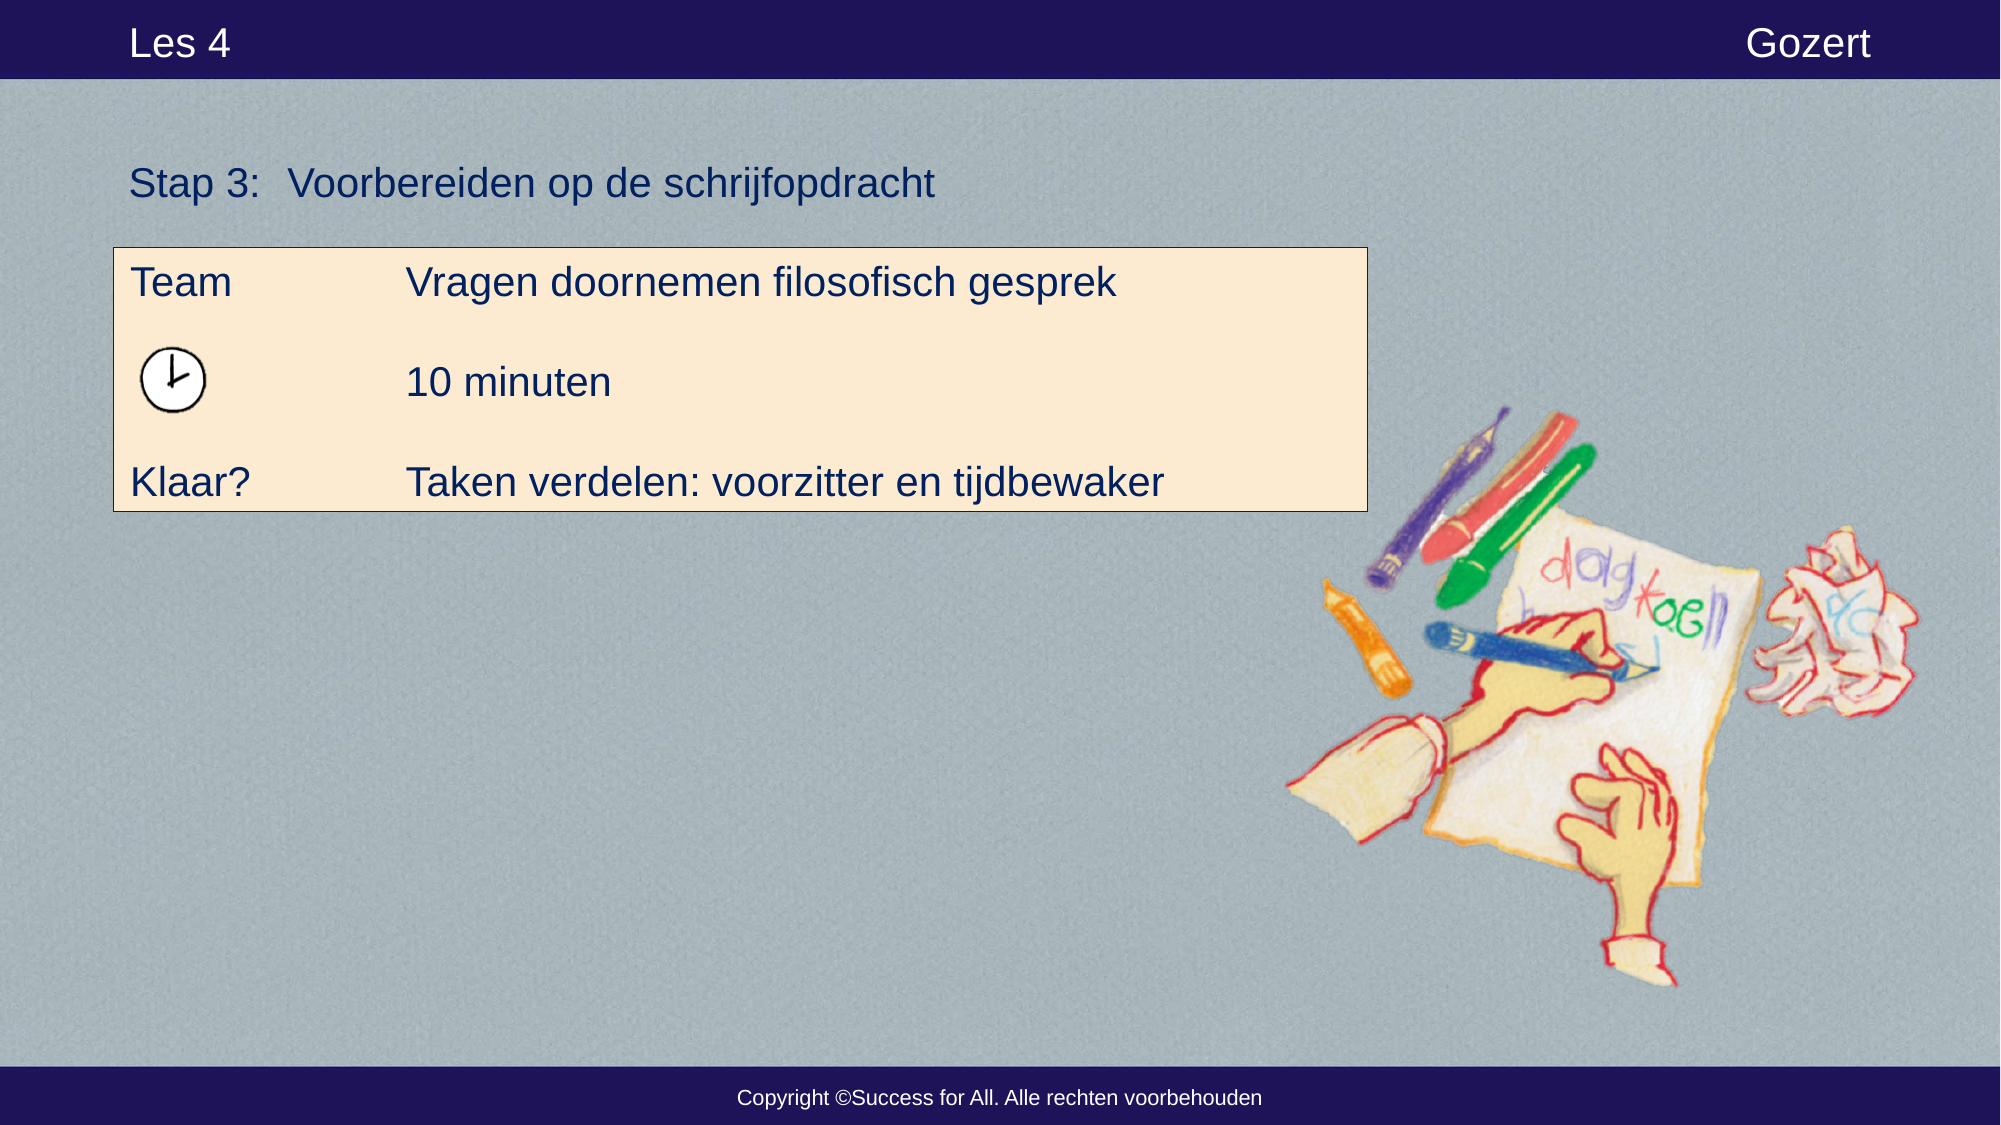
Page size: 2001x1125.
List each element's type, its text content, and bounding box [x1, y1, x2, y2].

text_box Les 4 [114, 8, 354, 73]
picture [0, 0, 2001, 1125]
text_box Copyright ©Success for All. Alle rechten voorbehouden [0, 1076, 2000, 1125]
text_box Stap 3: Voorbereiden op de schrijfopdracht [113, 148, 1301, 214]
text_box Gozert [999, 8, 1886, 73]
text_box Team Vragen doornemen filosofisch gesprek 10 minuten Klaar? Taken verdelen: voorzitter en tijdbewaker [113, 247, 1368, 512]
